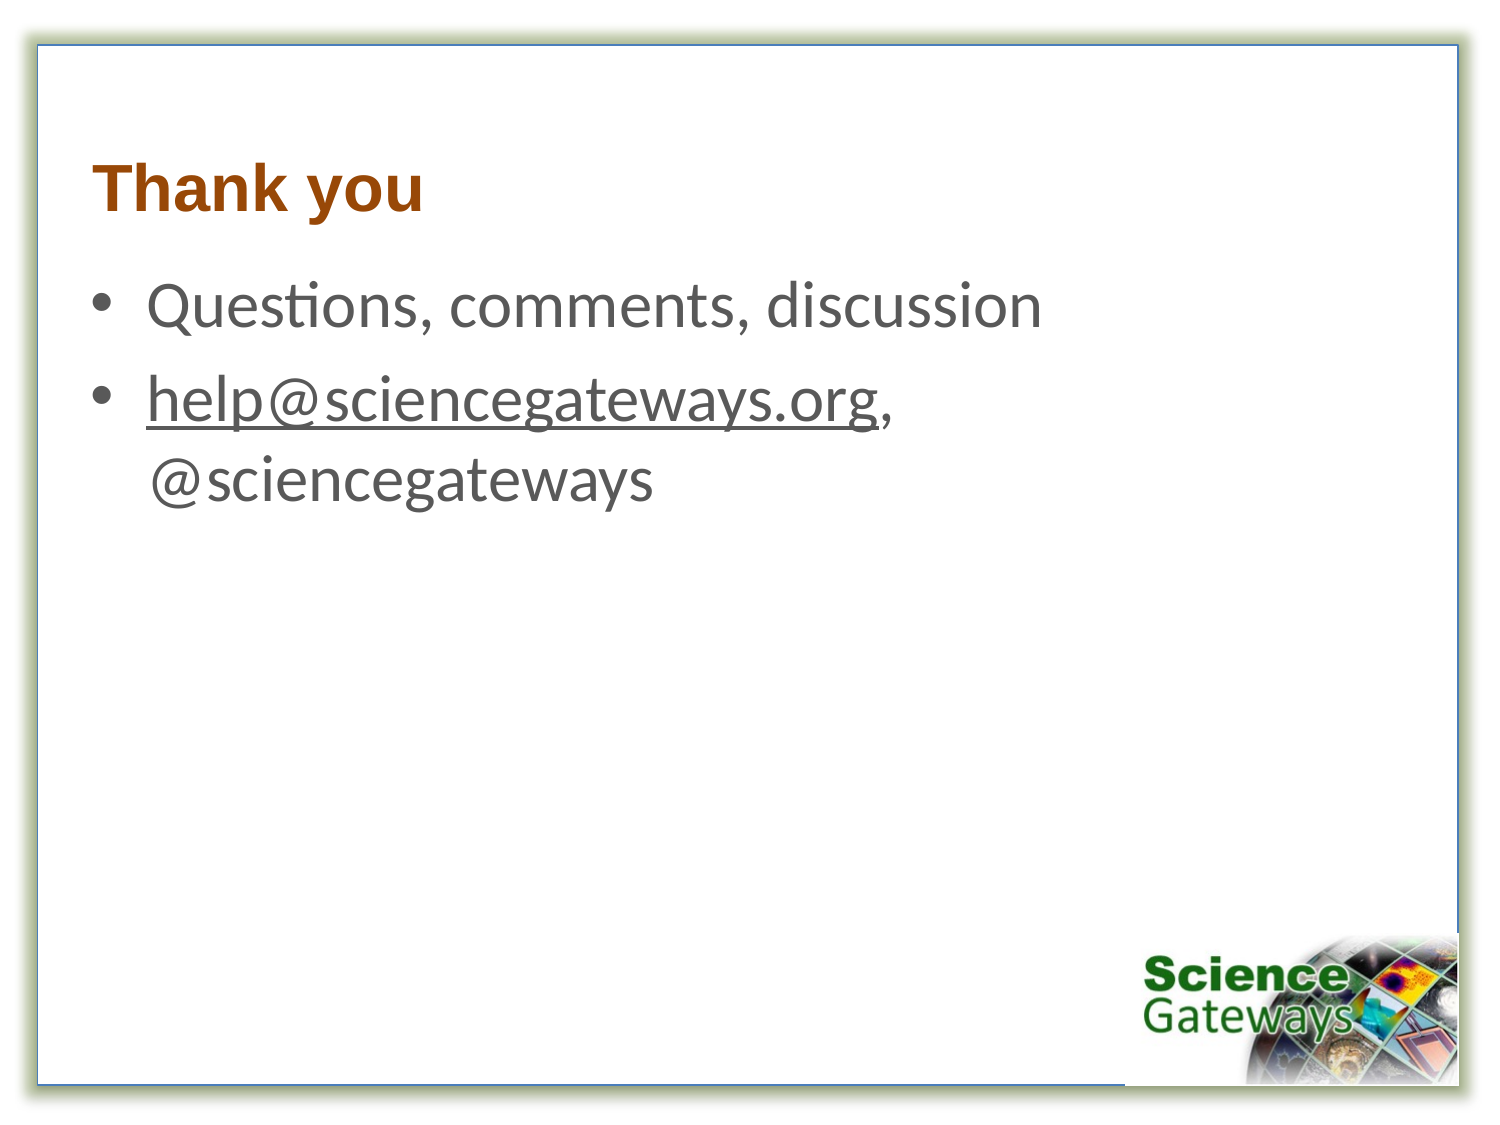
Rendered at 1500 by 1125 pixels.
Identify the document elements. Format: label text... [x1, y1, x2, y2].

title Thank you [77, 80, 1428, 234]
list Questions, comments, discussion help@sciencegateways.org, @sciencegateways [75, 253, 1425, 1037]
picture [1125, 933, 1459, 1086]
